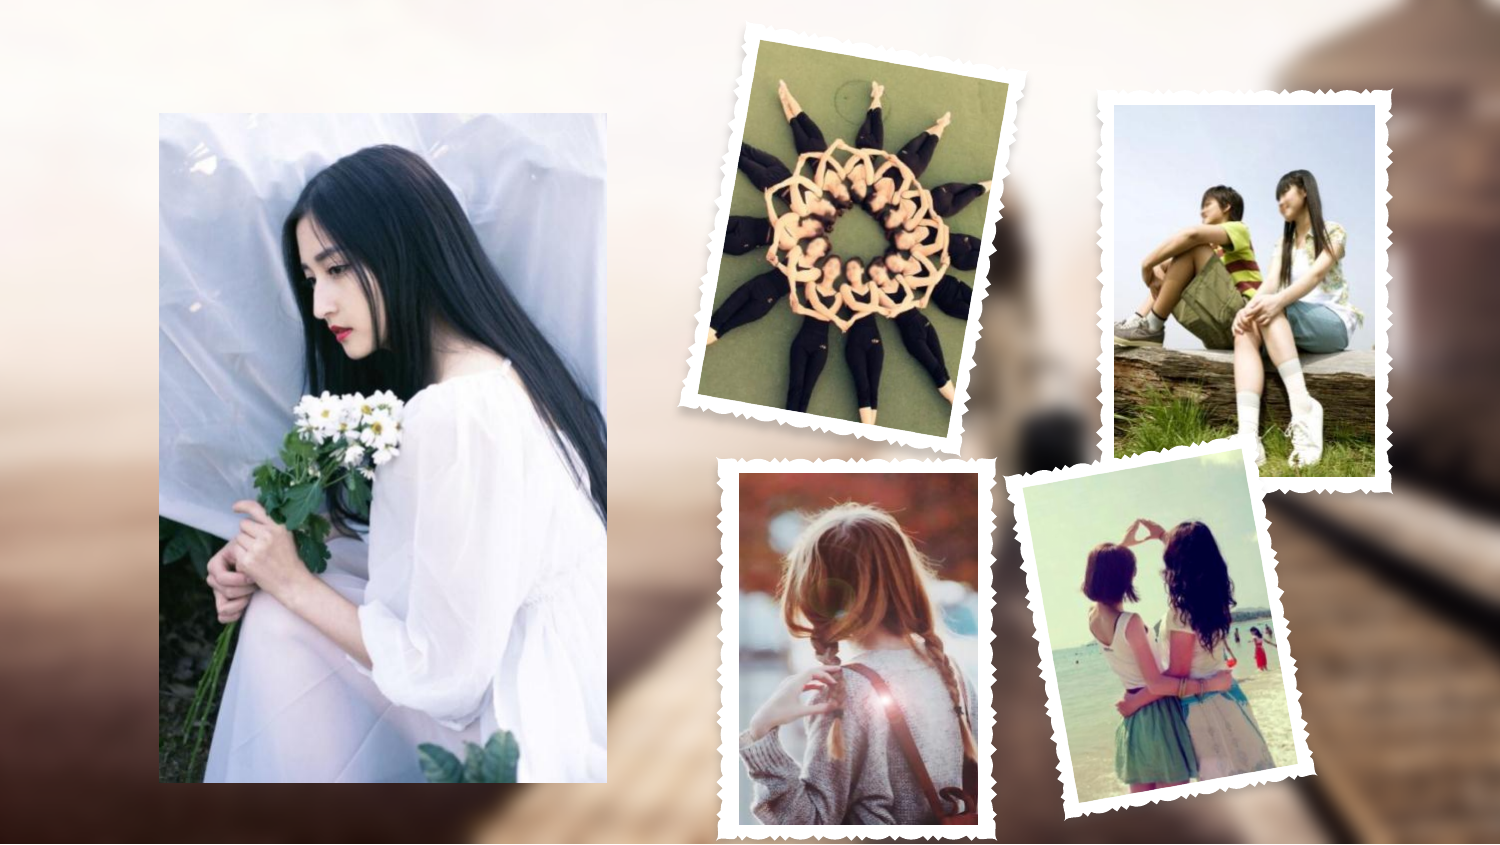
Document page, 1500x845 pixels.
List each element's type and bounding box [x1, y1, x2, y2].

picture [1000, 83, 1008, 130]
text_box [713, 453, 1000, 844]
text_box [706, 38, 1000, 439]
picture [698, 352, 706, 395]
picture [0, 0, 1500, 844]
text_box [1029, 447, 1291, 804]
text_box [1093, 84, 1396, 498]
